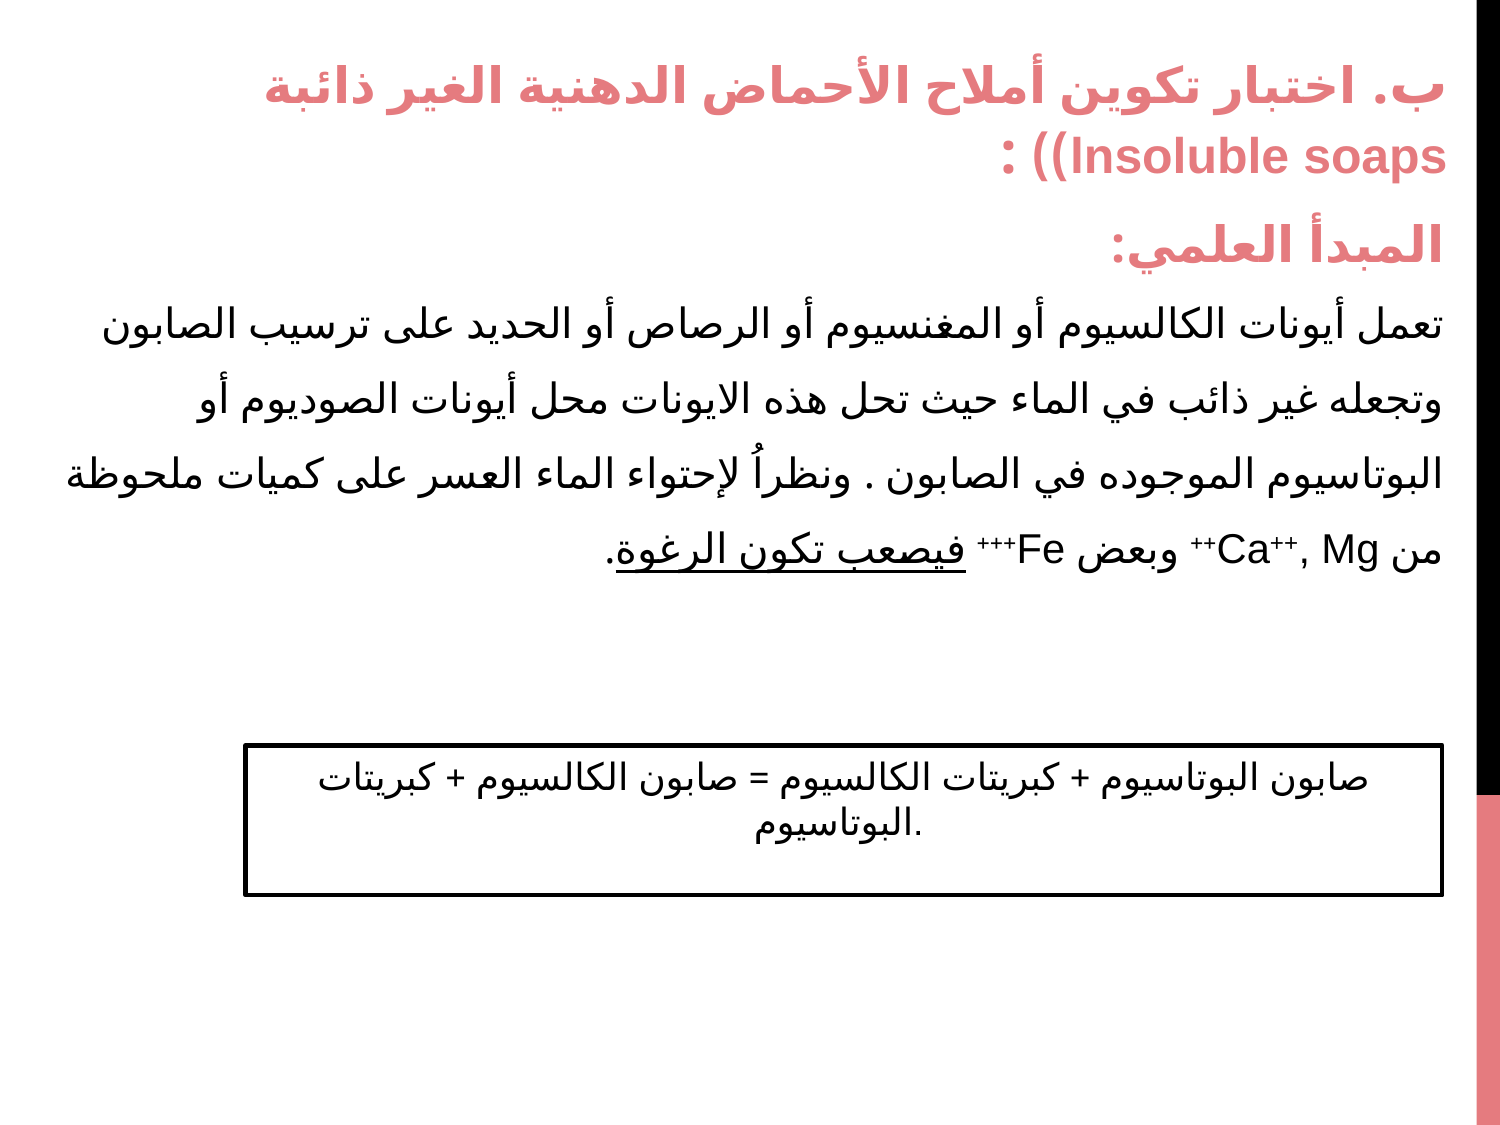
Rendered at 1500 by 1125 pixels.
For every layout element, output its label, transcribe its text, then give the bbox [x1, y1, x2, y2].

text_box المبدأ العلمي: تعمل أيونات الكالسيوم أو المغنسيوم أو الرصاص أو الحديد على ترسيب الصابون وتجعله غير ذائب في الماء حيث تحل هذه الايونات محل أيونات الصوديوم أو البوتاسيوم الموجوده في الصابون . ونظراُ لإحتواء الماء العسر على كميات ملحوظة من Ca++, Mg++ وبعض Fe+++ فيصعب تكون الرغوة. ( يتكون راسب أبيض من استيارات أو أوليات الكالسيوم). [0, 174, 1460, 880]
text_box ب. اختبار تكوين أملاح الأحماض الدهنية الغير ذائبة lnsoluble soaps)) : [87, 37, 1463, 193]
text_box صابون البوتاسيوم + كبريتات الكالسيوم = صابون الكالسيوم + كبريتات البوتاسيوم. [243, 743, 1444, 897]
